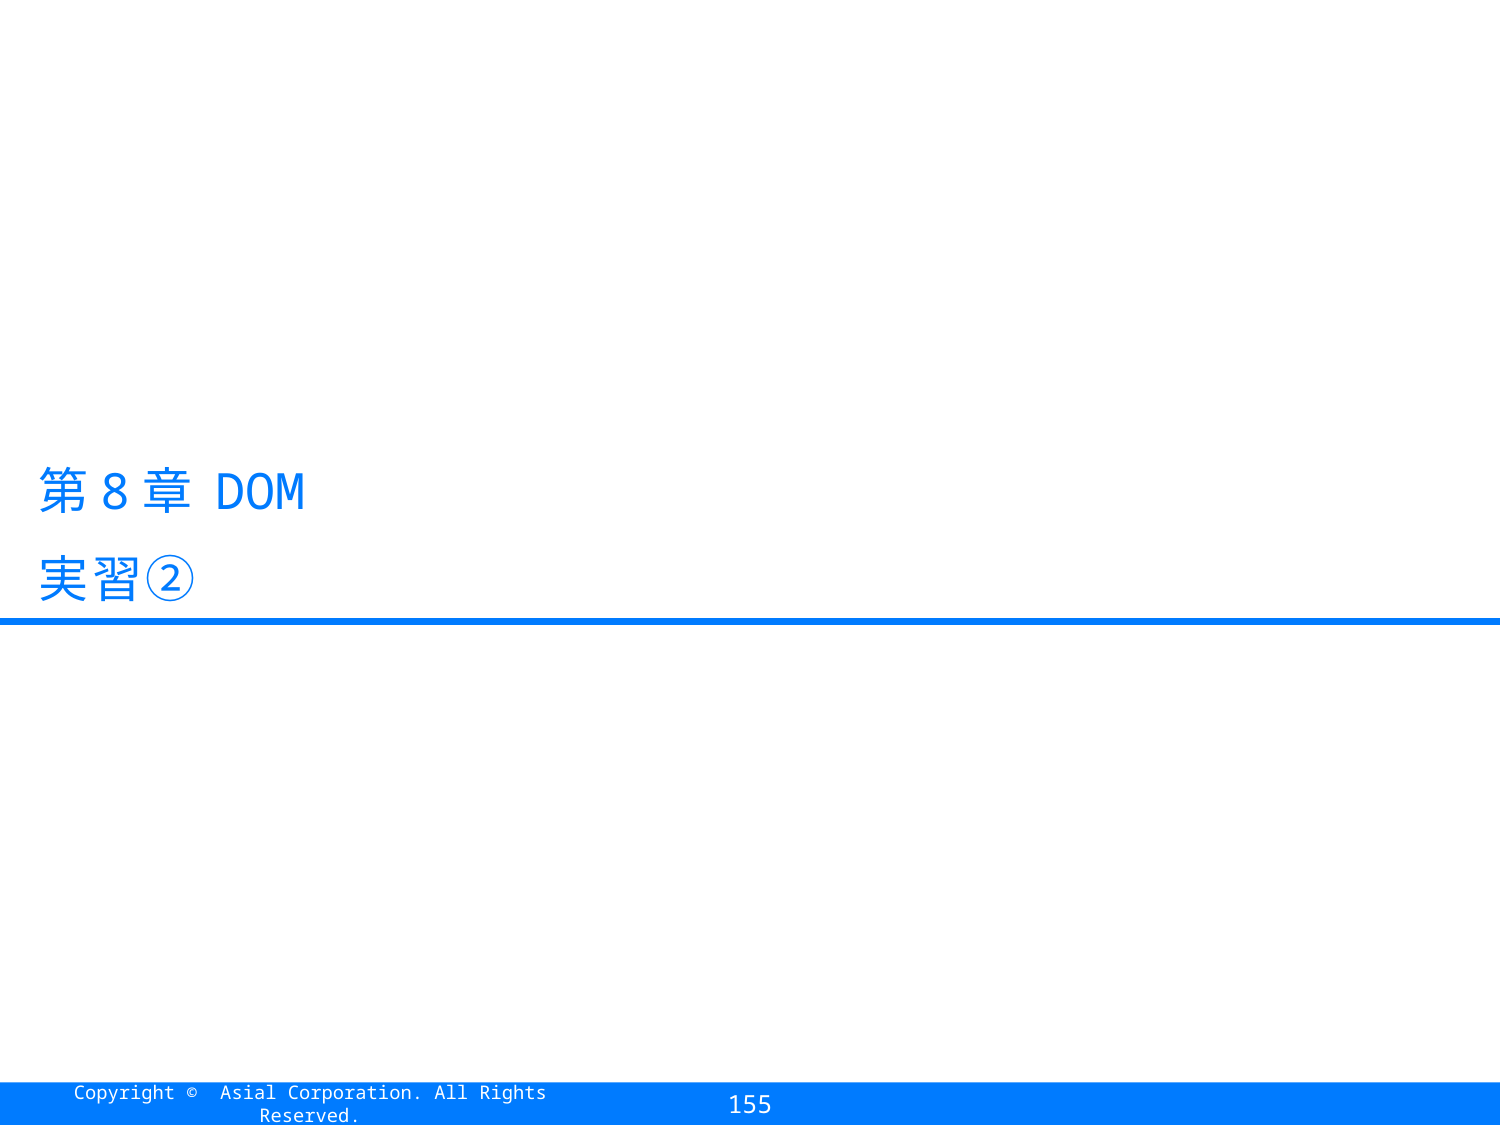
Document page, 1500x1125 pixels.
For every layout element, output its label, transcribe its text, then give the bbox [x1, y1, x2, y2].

list 第8章 DOM [23, 444, 1500, 536]
slide_number 155 [581, 1075, 919, 1125]
title 実習② [23, 538, 1500, 616]
